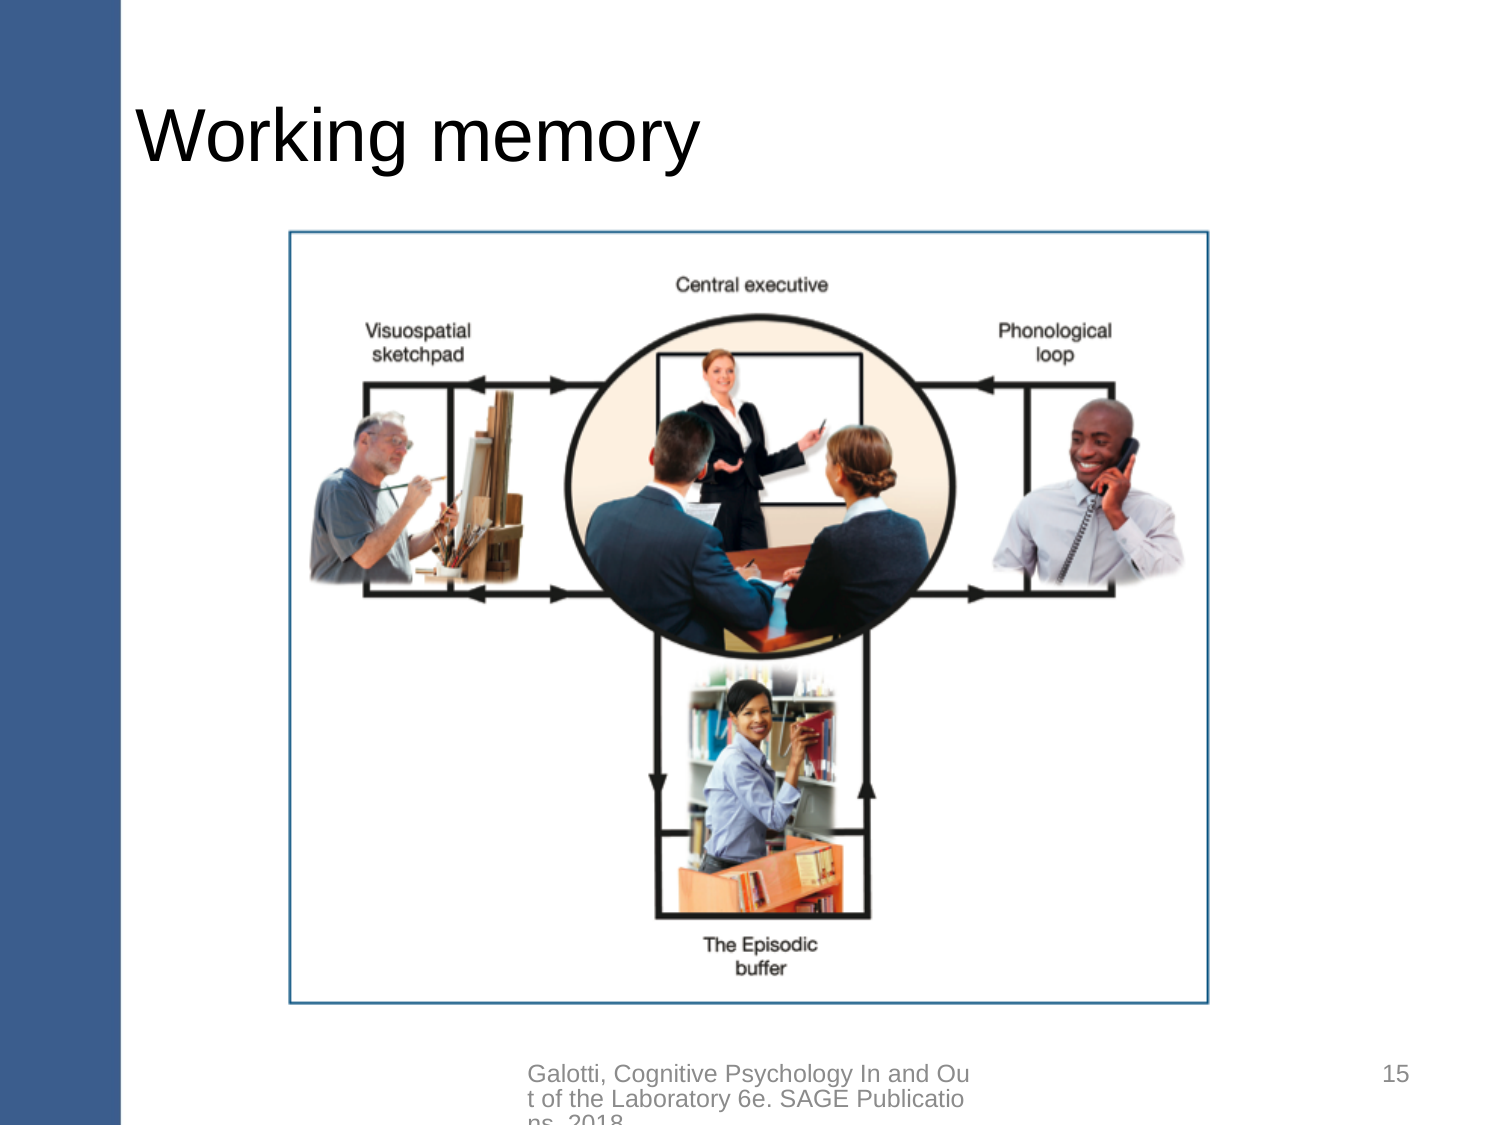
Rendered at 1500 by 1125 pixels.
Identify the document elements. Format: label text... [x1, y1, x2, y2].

slide_number 15 [1074, 1042, 1425, 1103]
picture [0, 0, 1500, 1125]
footer Galotti, Cognitive Psychology In and Out of the Laboratory 6e. SAGE Publications, 2018. [512, 1042, 988, 1103]
title Working memory [120, 37, 1471, 225]
